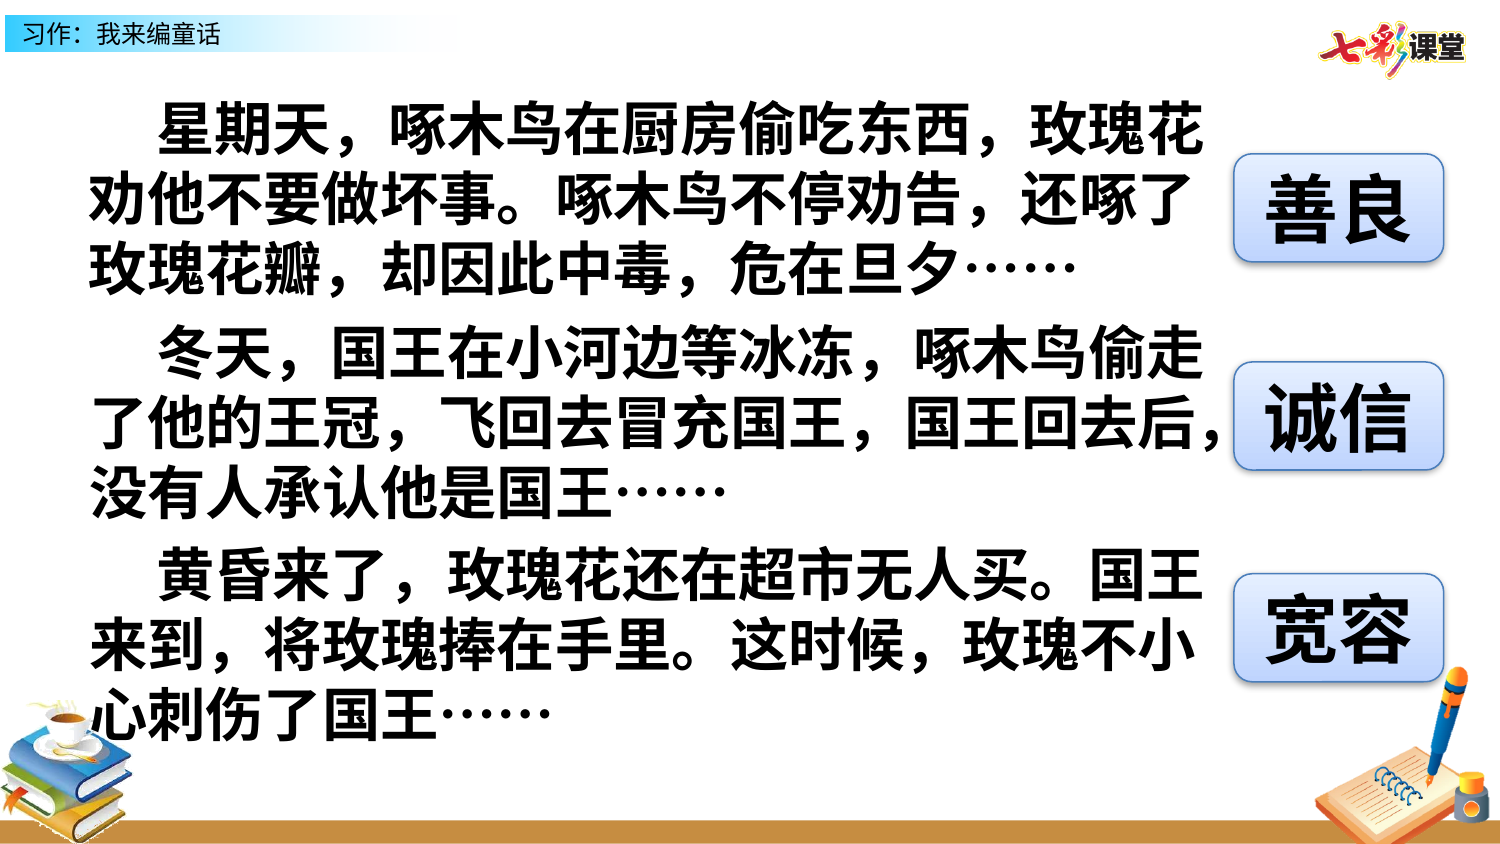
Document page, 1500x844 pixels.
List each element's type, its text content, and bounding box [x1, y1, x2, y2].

picture [0, 700, 146, 844]
text_box 善良 [1233, 153, 1445, 263]
text_box 冬天，国王在小河边等冰冻，啄木鸟偷走了他的王冠，飞回去冒充国王，国王回去后，没有人承认他是国王…… [74, 308, 1221, 530]
text_box 黄昏来了，玫瑰花还在超市无人买。国王来到，将玫瑰捧在手里。这时候，玫瑰不小心刺伤了国王…… [74, 530, 1221, 756]
picture [1303, 652, 1500, 844]
text_box 星期天，啄木鸟在厨房偷吃东西，玫瑰花劝他不要做坏事。啄木鸟不停劝告，还啄了玫瑰花瓣，却因此中毒，危在旦夕…… [74, 84, 1252, 310]
picture [1316, 20, 1468, 80]
text_box 诚信 [1233, 361, 1445, 471]
text_box 宽容 [1233, 572, 1445, 683]
